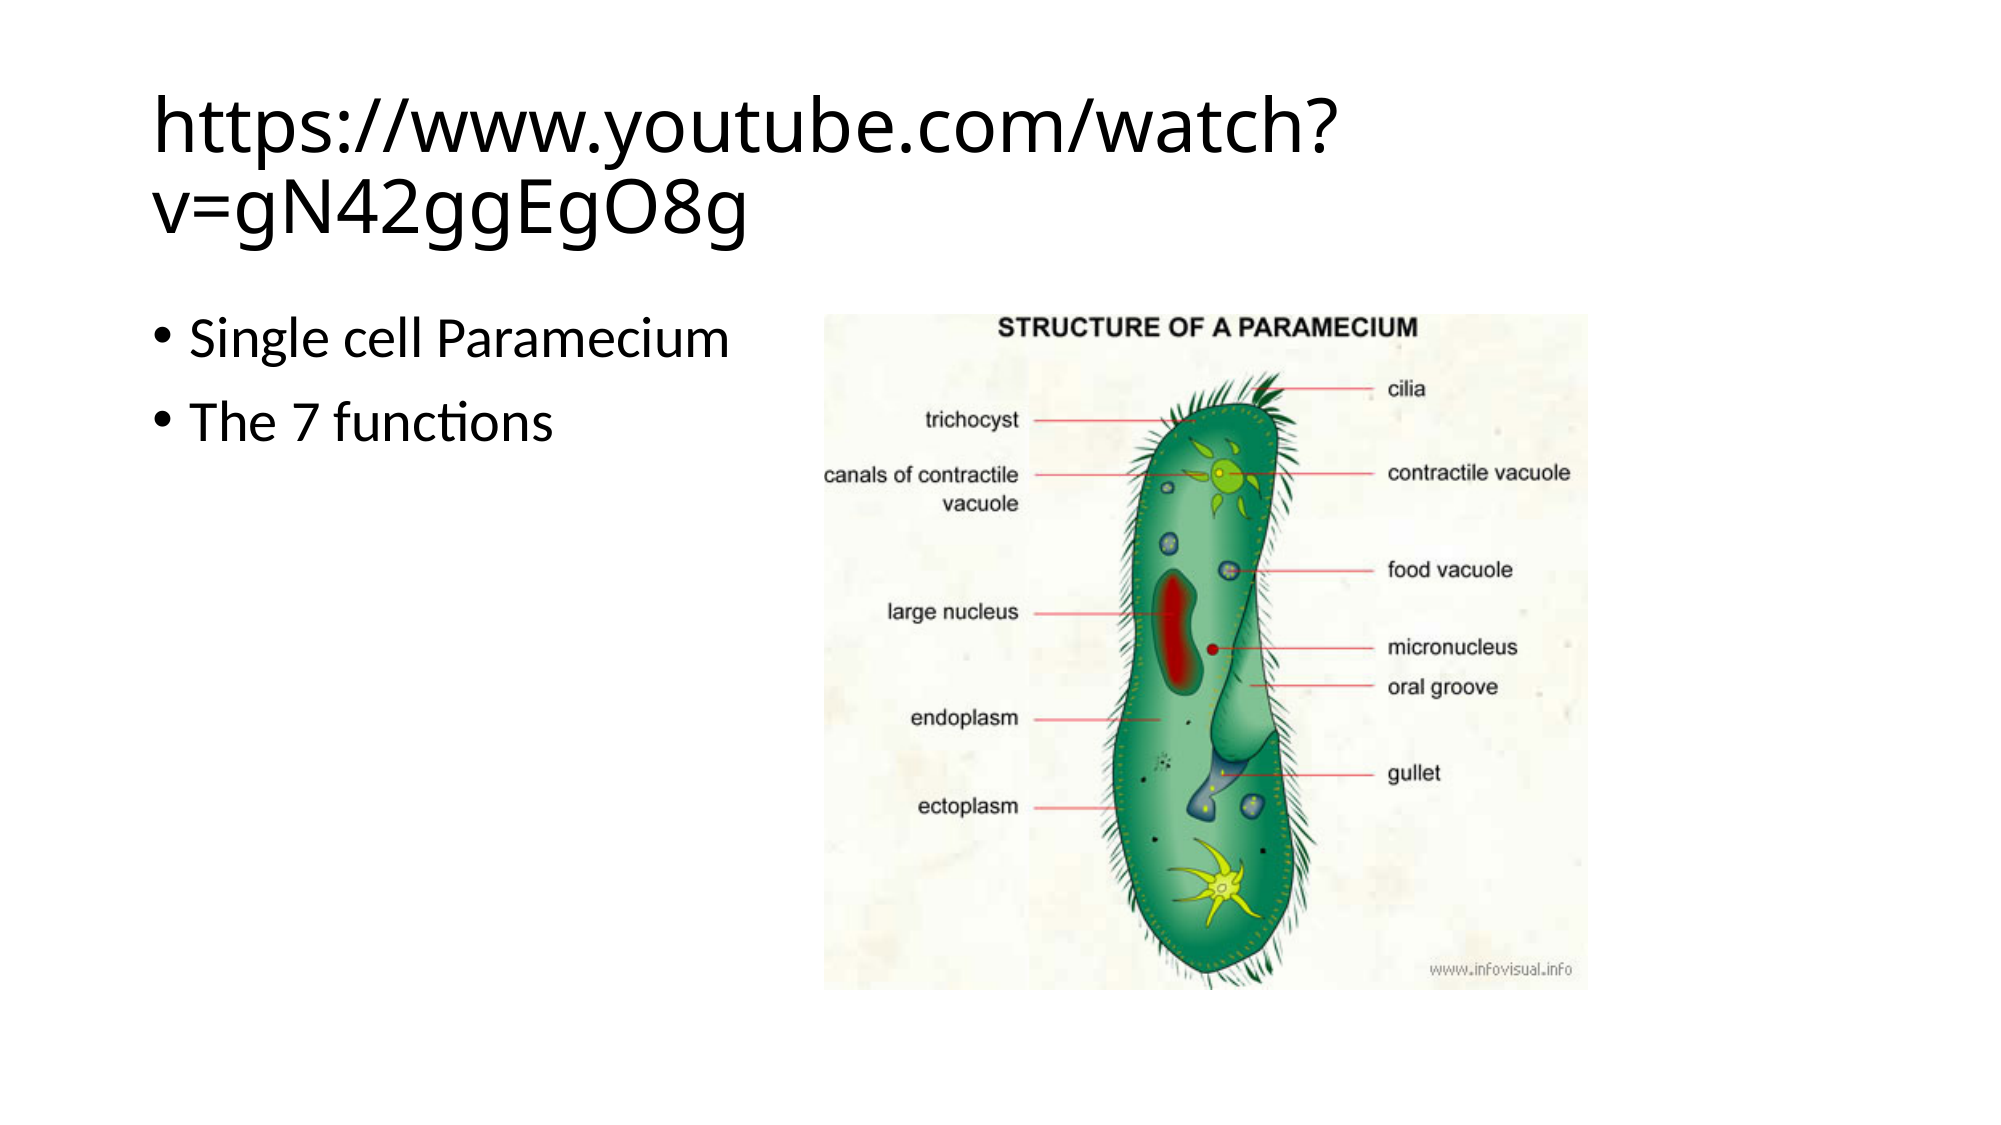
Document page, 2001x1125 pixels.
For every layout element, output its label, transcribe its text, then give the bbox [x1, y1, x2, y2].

picture [824, 314, 1588, 990]
list Single cell Paramecium The 7 functions [137, 299, 1863, 1014]
title https://www.youtube.com/watch?v=gN42ggEgO8g [137, 59, 1863, 278]
